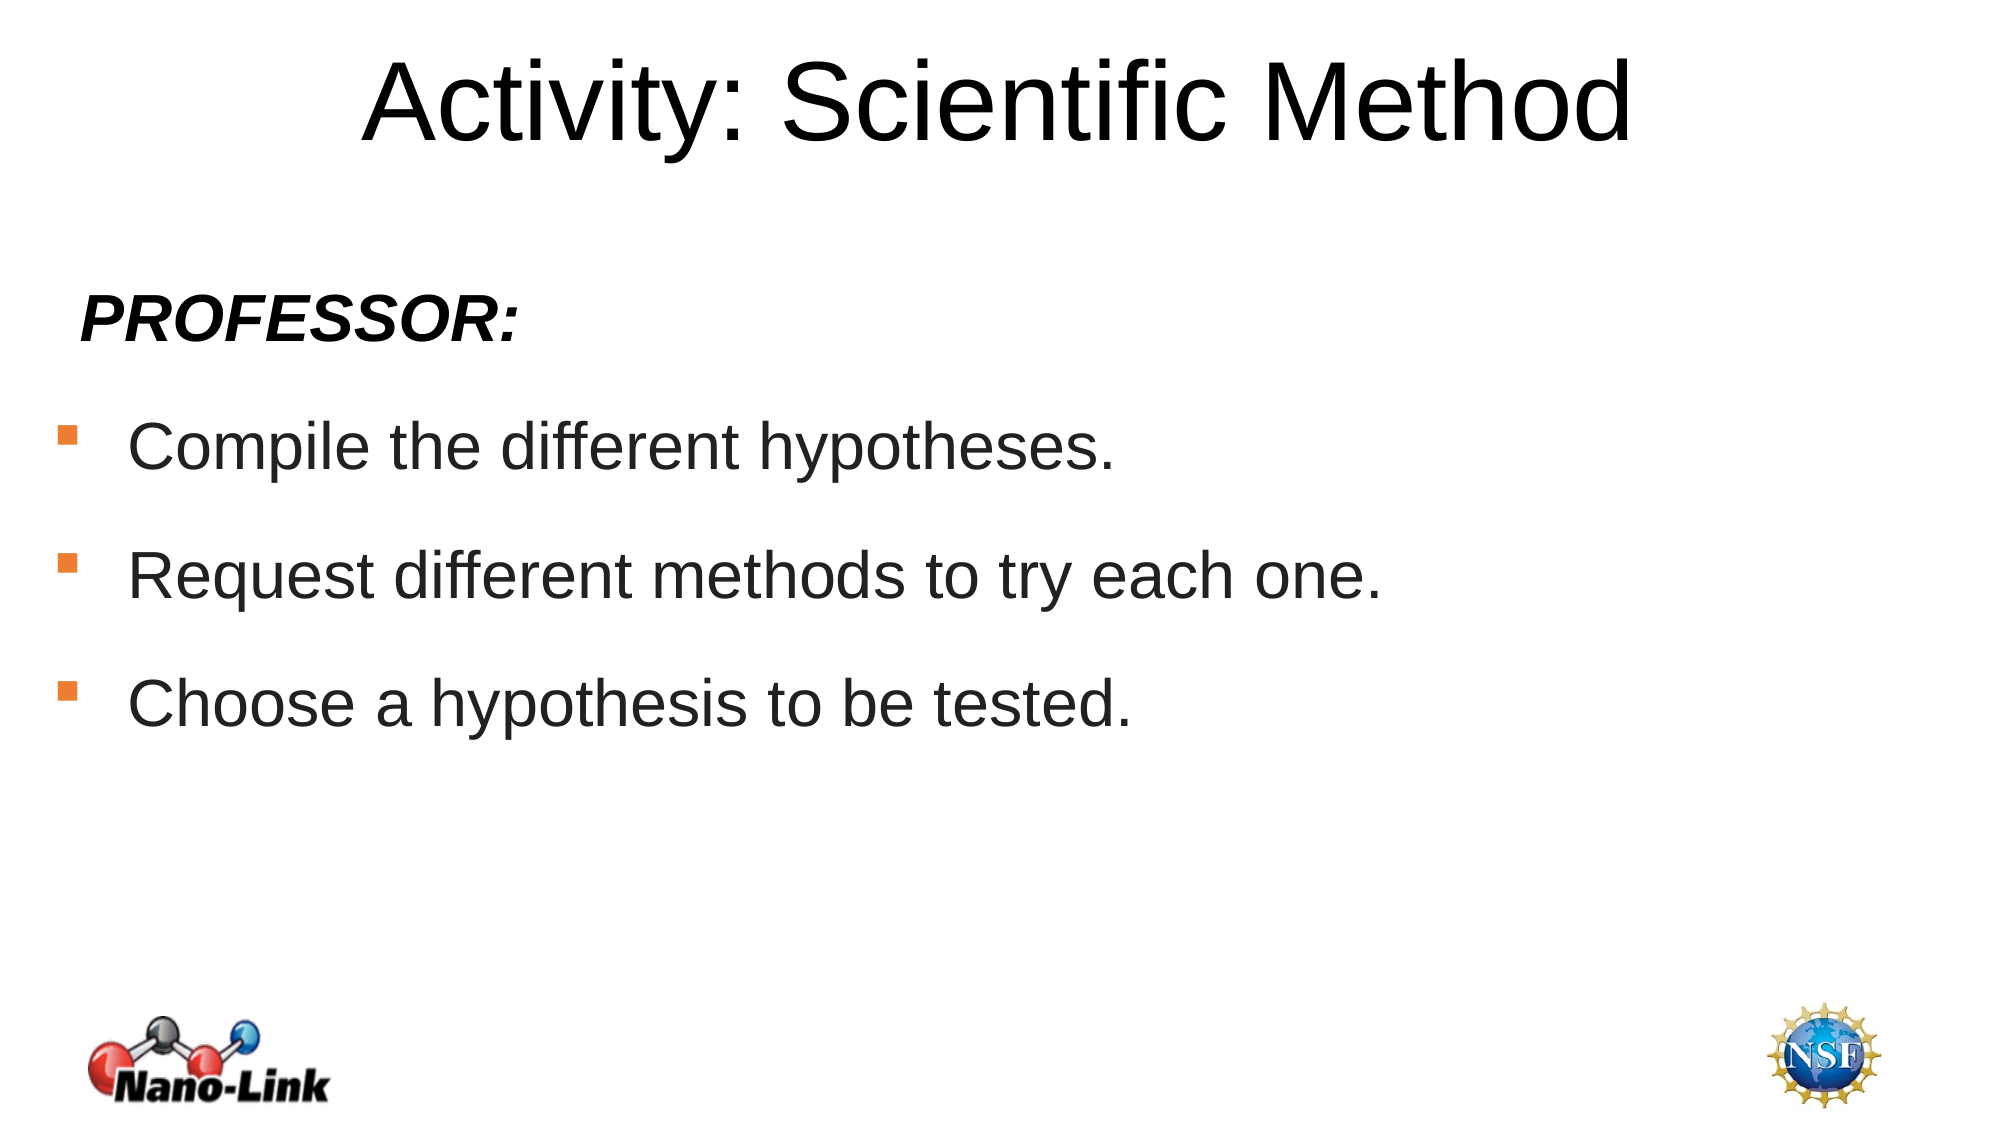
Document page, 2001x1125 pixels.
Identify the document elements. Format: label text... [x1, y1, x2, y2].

picture [1765, 1000, 1882, 1109]
text_box PROFESSOR: Compile the different hypotheses. Request different methods to try each one. Choose a hypothesis to be tested. [37, 262, 1961, 747]
picture [88, 1016, 337, 1109]
text_box Activity: Scientific Method [0, 24, 2000, 187]
